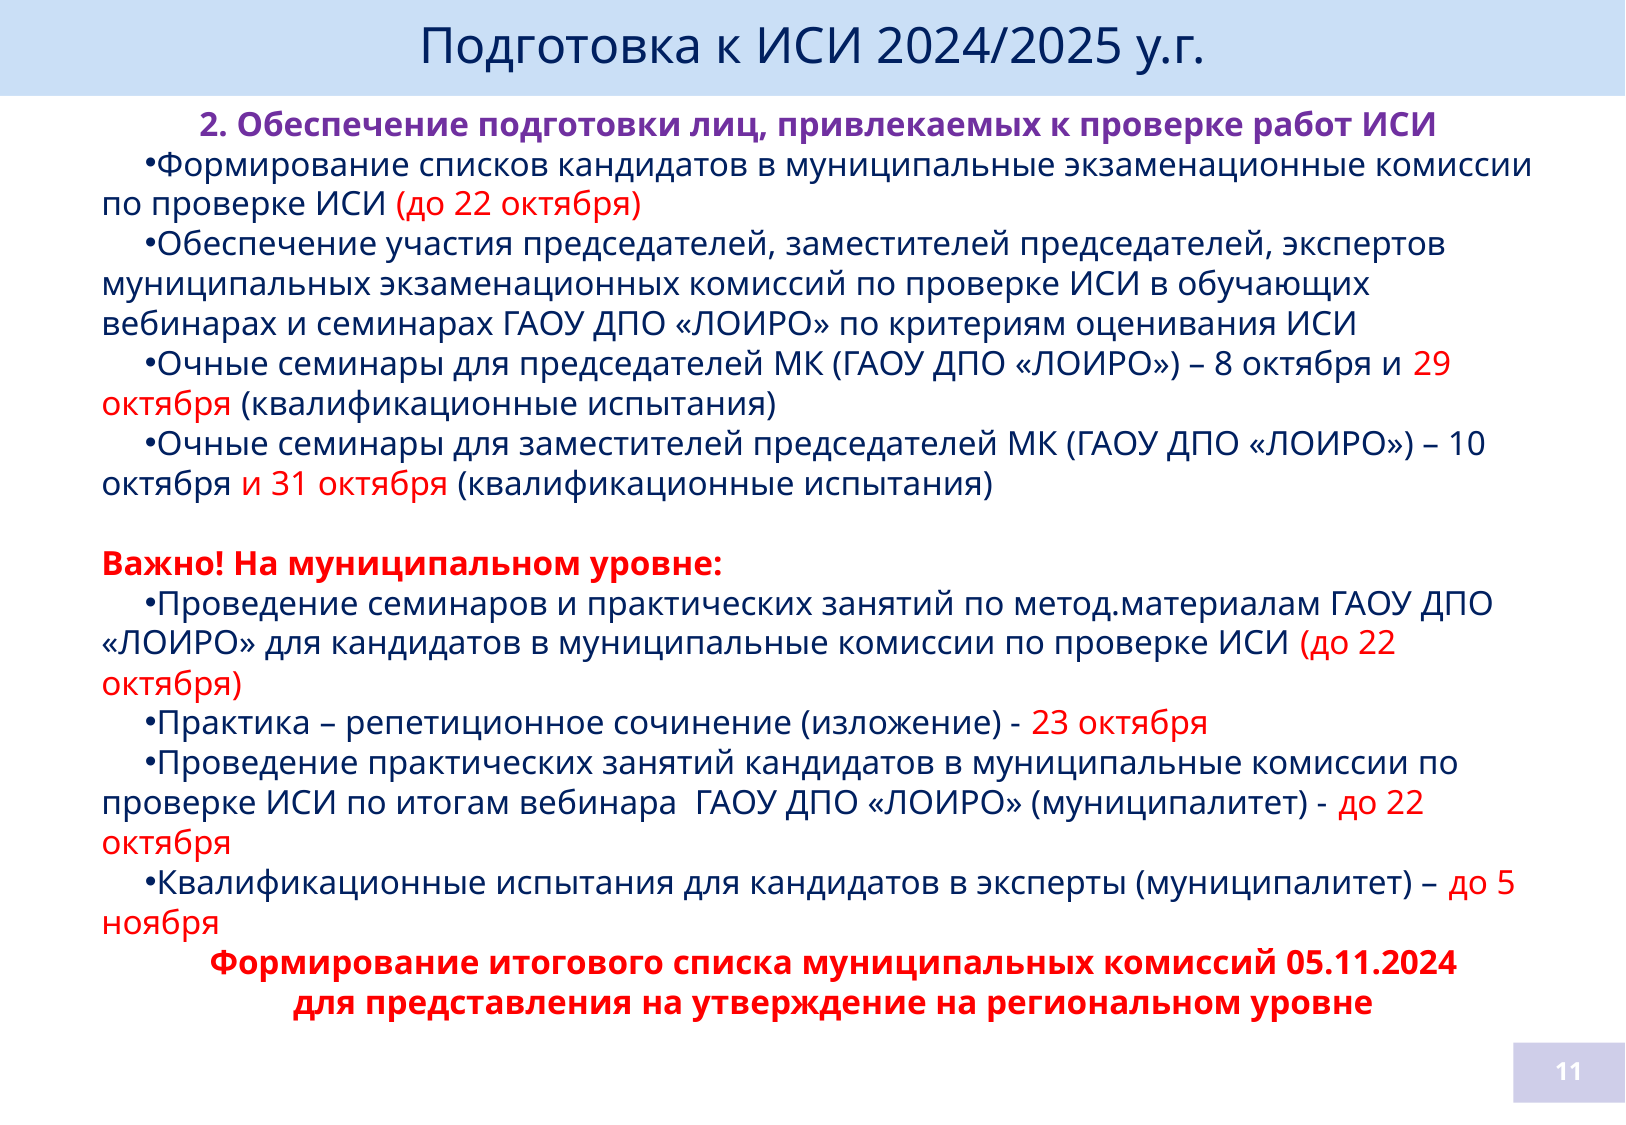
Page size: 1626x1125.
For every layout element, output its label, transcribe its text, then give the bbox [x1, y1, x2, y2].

picture [0, 0, 1625, 96]
text_box 2. Обеспечение подготовки лиц, привлекаемых к проверке работ ИСИ Формирование списков кандидатов в муниципальные экзаменационные комиссии по проверке ИСИ (до 22 октября) Обеспечение участия председателей, заместителей председателей, экспертов муниципальных экзаменационных комиссий по проверке ИСИ в обучающих вебинарах и семинарах ГАОУ ДПО «ЛОИРО» по критериям оценивания ИСИ Очные семинары для председателей МК (ГАОУ ДПО «ЛОИРО») – 8 октября и 29 октября (квалификационные испытания) Очные семинары для заместителей председателей МК (ГАОУ ДПО «ЛОИРО») – 10 октября и 31 октября (квалификационные испытания) Важно! На муниципальном уровне: Проведение семинаров и практических занятий по метод.материалам ГАОУ ДПО «ЛОИРО» для кандидатов в муниципальные комиссии по проверке ИСИ (до 22 октября) Практика – репетиционное сочинение (изложение) - 23 октября Проведение практических занятий кандидатов в муниципальные комиссии по проверке ИСИ по итогам вебинара ГАОУ ДПО «ЛОИРО» (муниципалитет) - до 22 октября Квалификационные испытания для кандидатов в эксперты (муниципалитет) – до 5 ноября Формирование итогового списка муниципальных комиссий 05.11.2024 для представления на утверждение на региональном уровне [57, 96, 1552, 1029]
slide_number 11 [1513, 1042, 1625, 1103]
